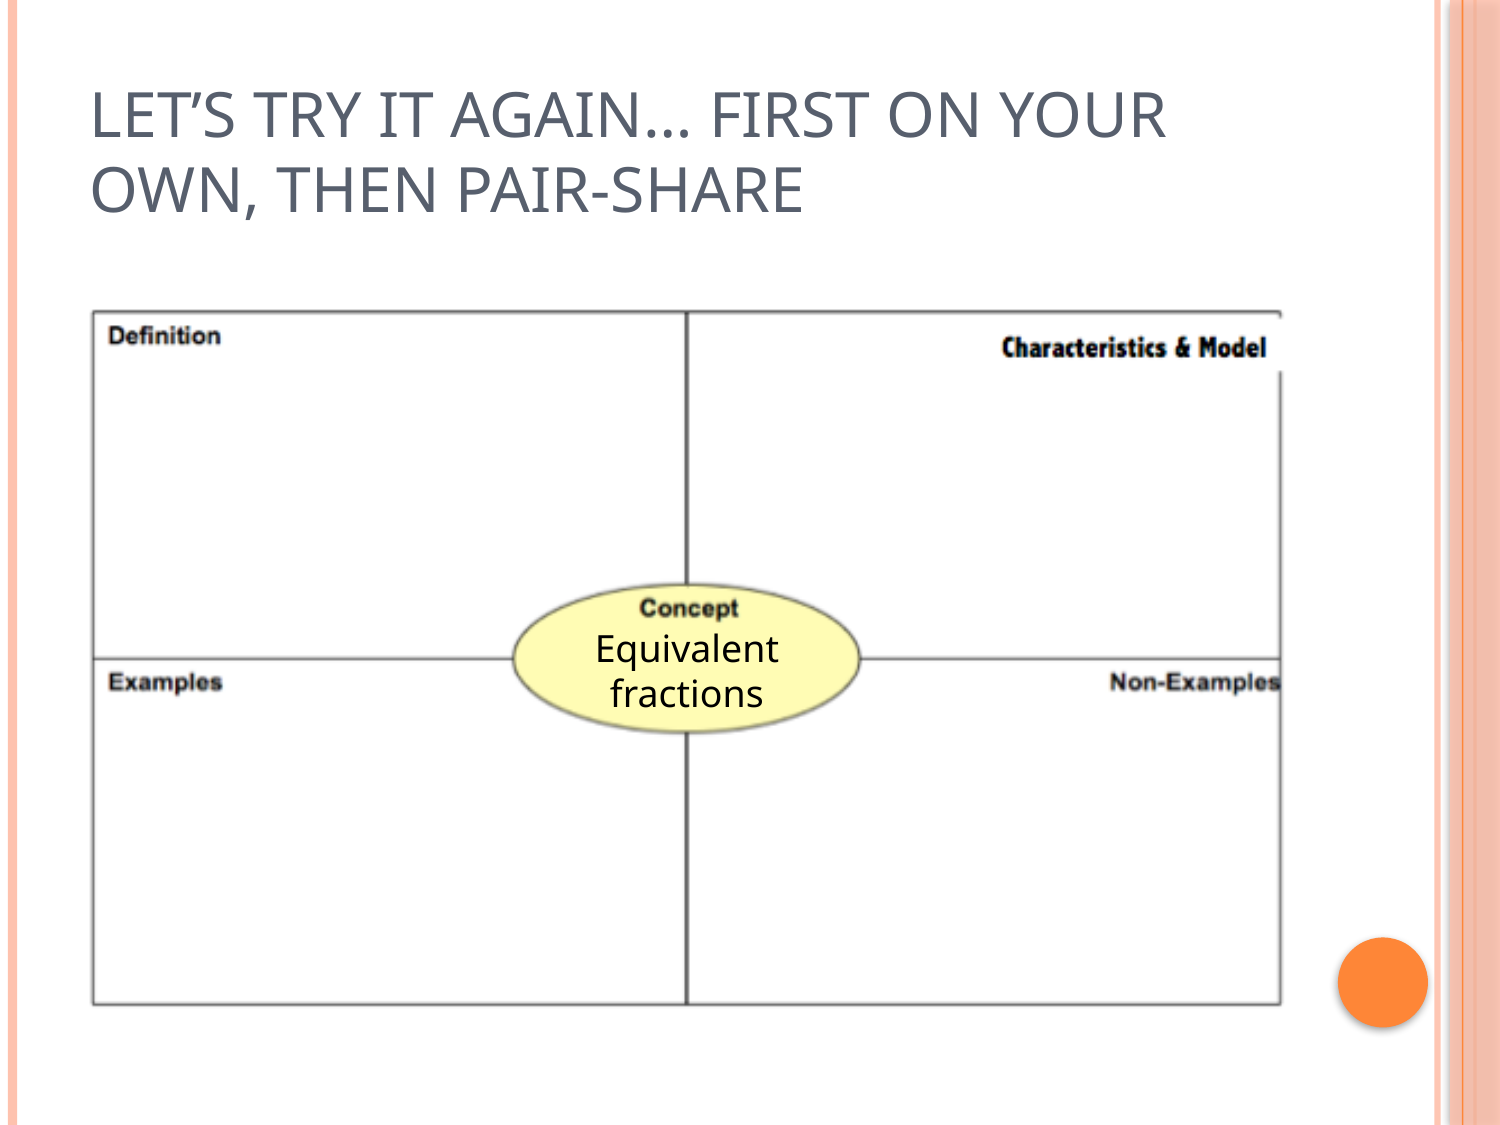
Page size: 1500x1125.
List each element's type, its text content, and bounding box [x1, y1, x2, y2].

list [74, 261, 1301, 1063]
title Let’s Try It Again… first on your own, then pair-share [75, 45, 1300, 233]
